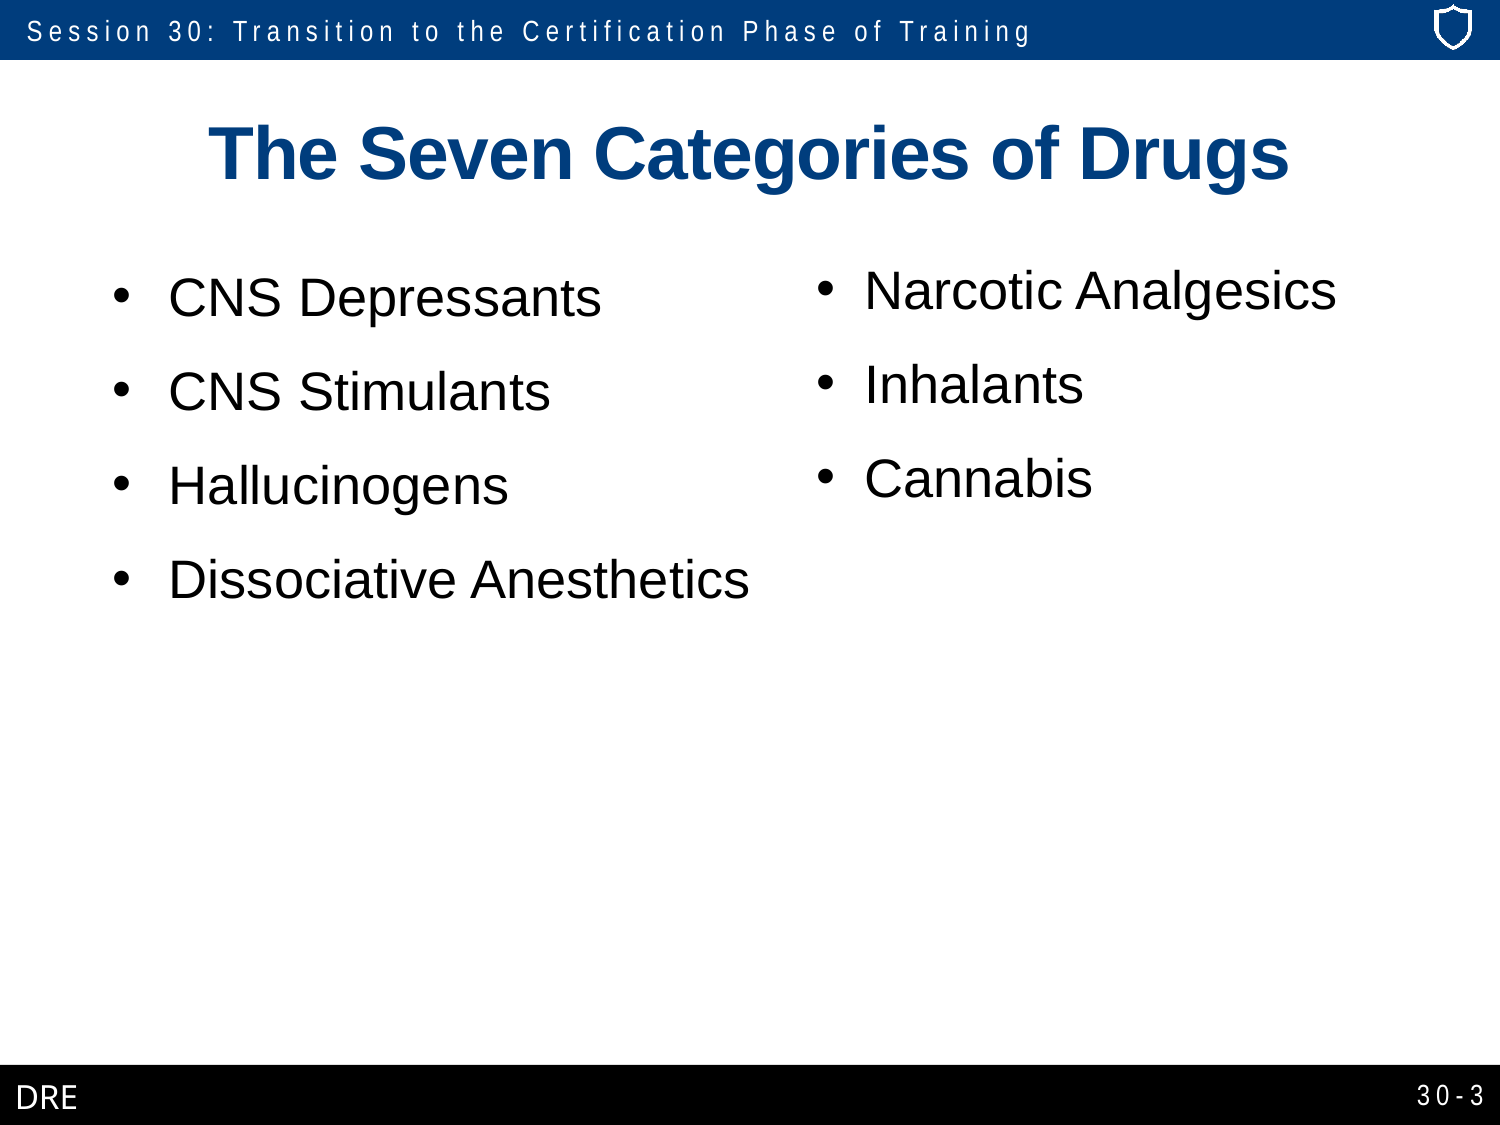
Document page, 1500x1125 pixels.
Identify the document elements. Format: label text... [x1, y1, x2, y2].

list CNS Depressants CNS Stimulants Hallucinogens Dissociative Anesthetics [75, 254, 767, 1005]
picture [1434, 4, 1472, 50]
slide_number 30-3 [1218, 1063, 1499, 1124]
title The Seven Categories of Drugs [75, 75, 1425, 225]
text_box Narcotic Analgesics Inhalants Cannabis [816, 254, 1460, 697]
